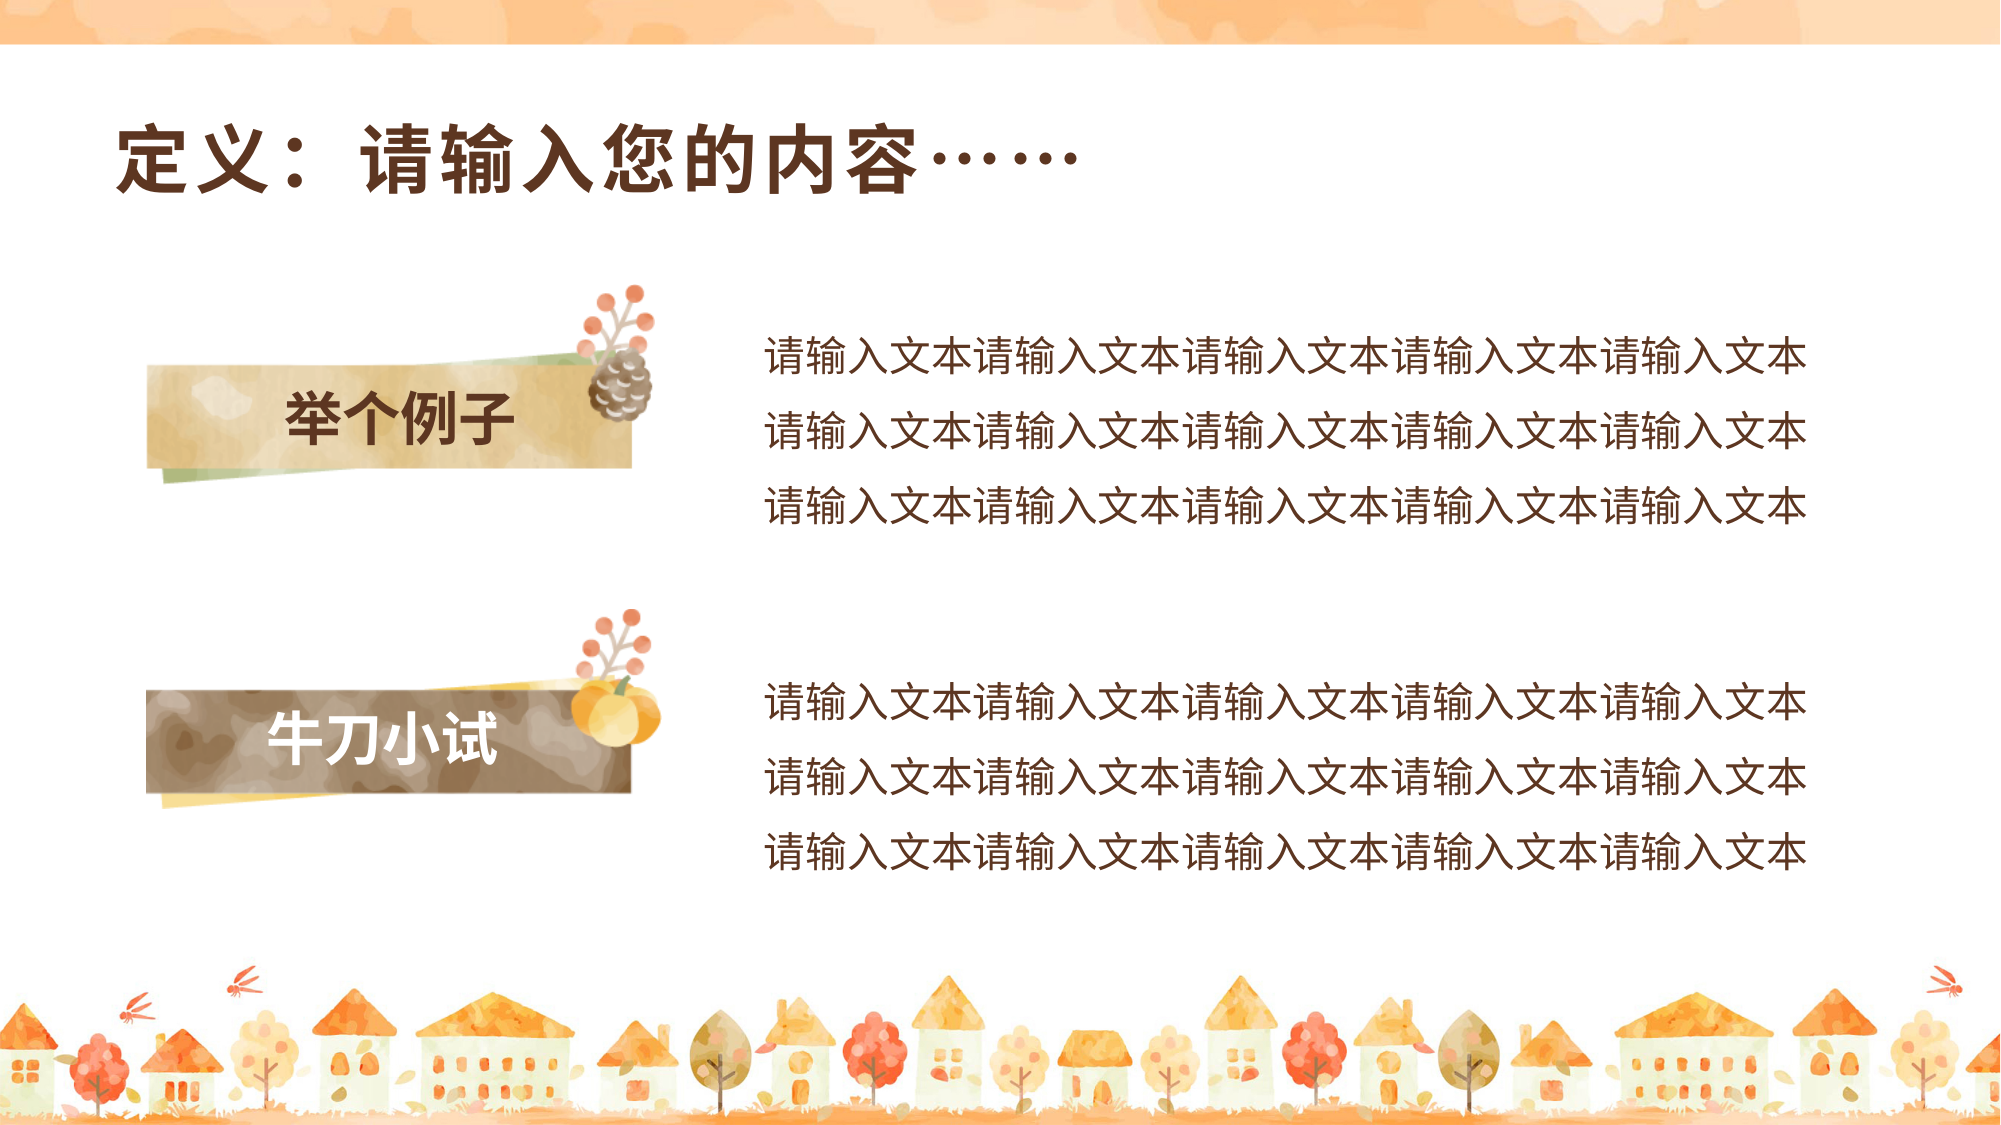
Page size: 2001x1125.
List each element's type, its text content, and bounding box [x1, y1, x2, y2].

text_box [146, 609, 663, 809]
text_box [146, 284, 655, 485]
text_box 请输入文本请输入文本请输入文本请输入文本请输入文本请输入文本请输入文本请输入文本请输入文本请输入文本请输入文本请输入文本请输入文本请输入文本请输入文本 [748, 316, 1849, 518]
picture [0, 0, 2001, 1125]
title 定义：请输入您的内容…… [99, 99, 1900, 216]
text_box 请输入文本请输入文本请输入文本请输入文本请输入文本请输入文本请输入文本请输入文本请输入文本请输入文本请输入文本请输入文本请输入文本请输入文本请输入文本 [748, 662, 1849, 864]
